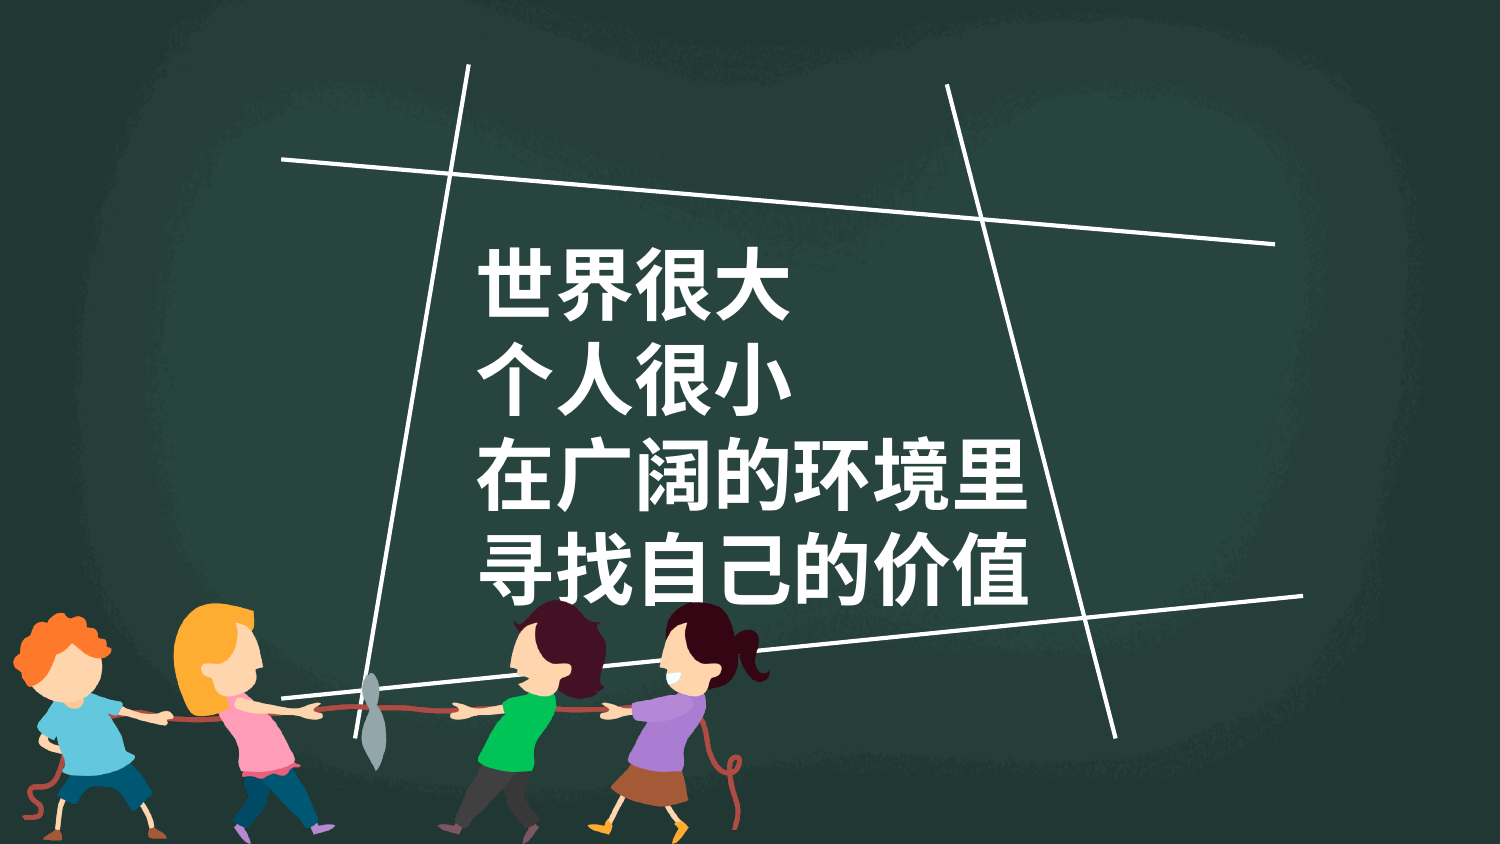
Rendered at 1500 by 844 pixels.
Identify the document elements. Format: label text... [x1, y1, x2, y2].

picture [0, 0, 1500, 844]
text_box 世界很大 个人很小 在广阔的环境里 寻找自己的价值 [464, 229, 1043, 620]
